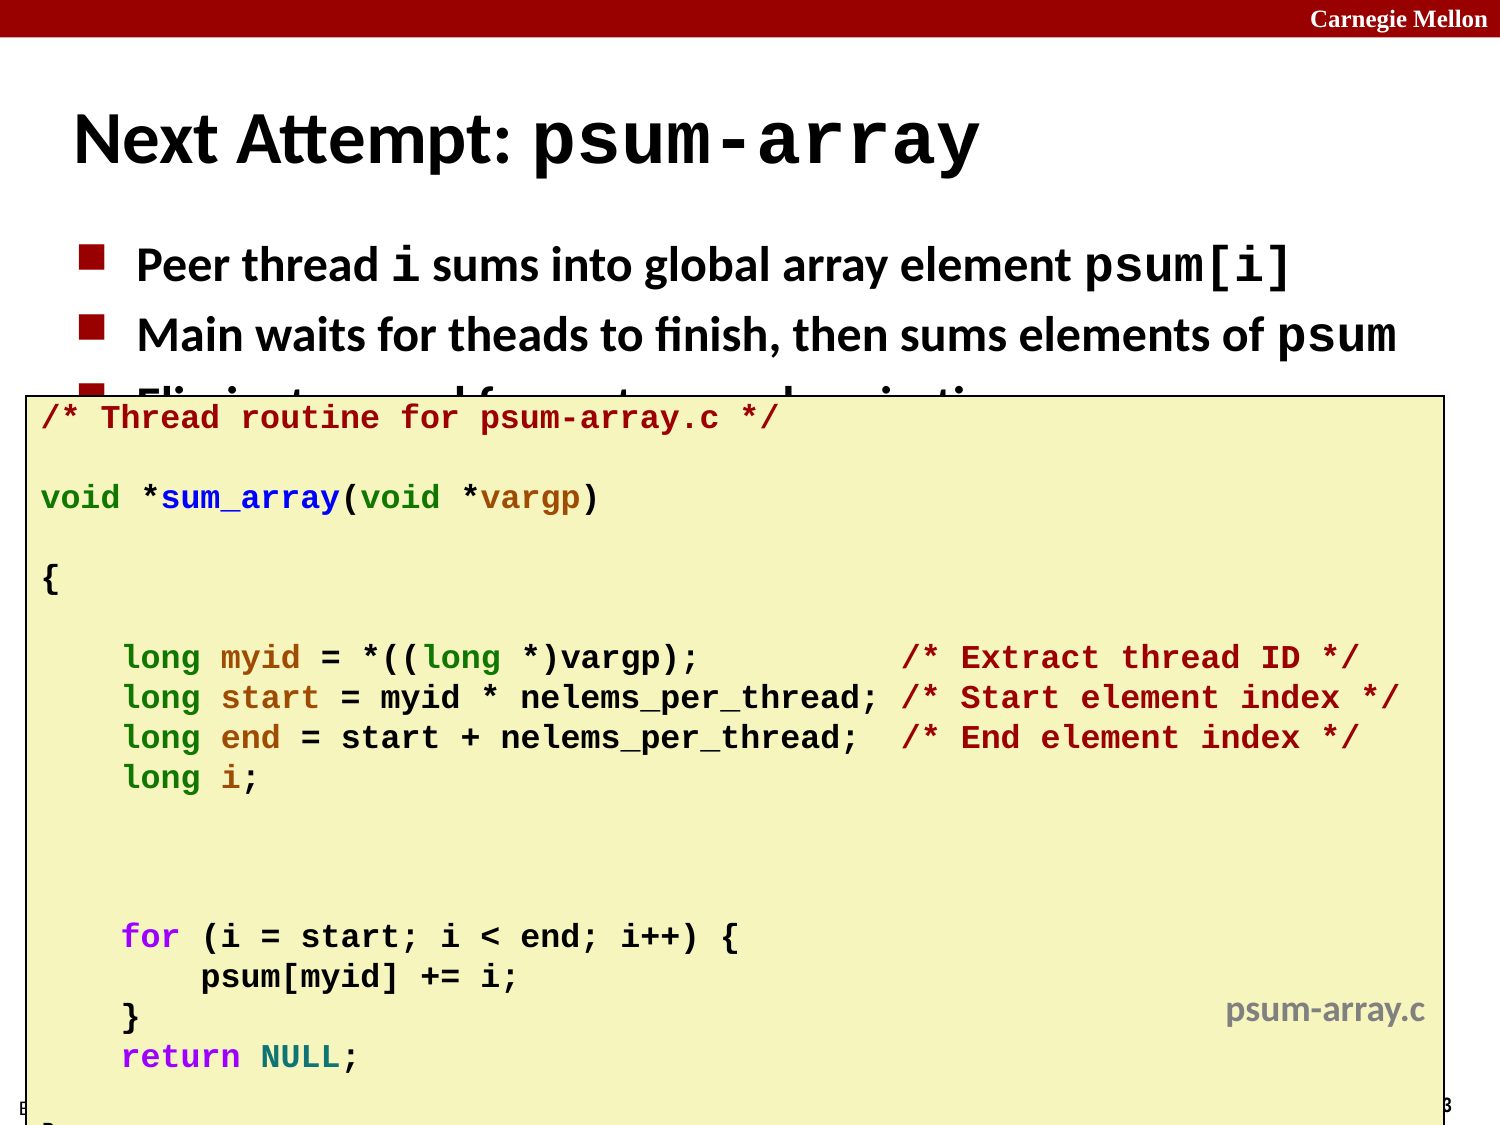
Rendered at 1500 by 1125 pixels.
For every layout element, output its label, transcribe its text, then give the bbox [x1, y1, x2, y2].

text_box psum-array.c [1210, 976, 1441, 1037]
title Next Attempt: psum-array [58, 71, 1305, 197]
text_box /* Thread routine for psum-array.c */ void *sum_array(void *vargp) { long myid = *((long *)vargp); /* Extract thread ID */ long start = myid * nelems_per_thread; /* Start element index */ long end = start + nelems_per_thread; /* End element index */ long i; for (i = start; i < end; i++) { psum[myid] += i; } return NULL; } [25, 395, 1444, 1125]
list Peer thread i sums into global array element psum[i] Main waits for theads to finish, then sums elements of psum Eliminates need for mutex synchronization [64, 223, 1476, 463]
